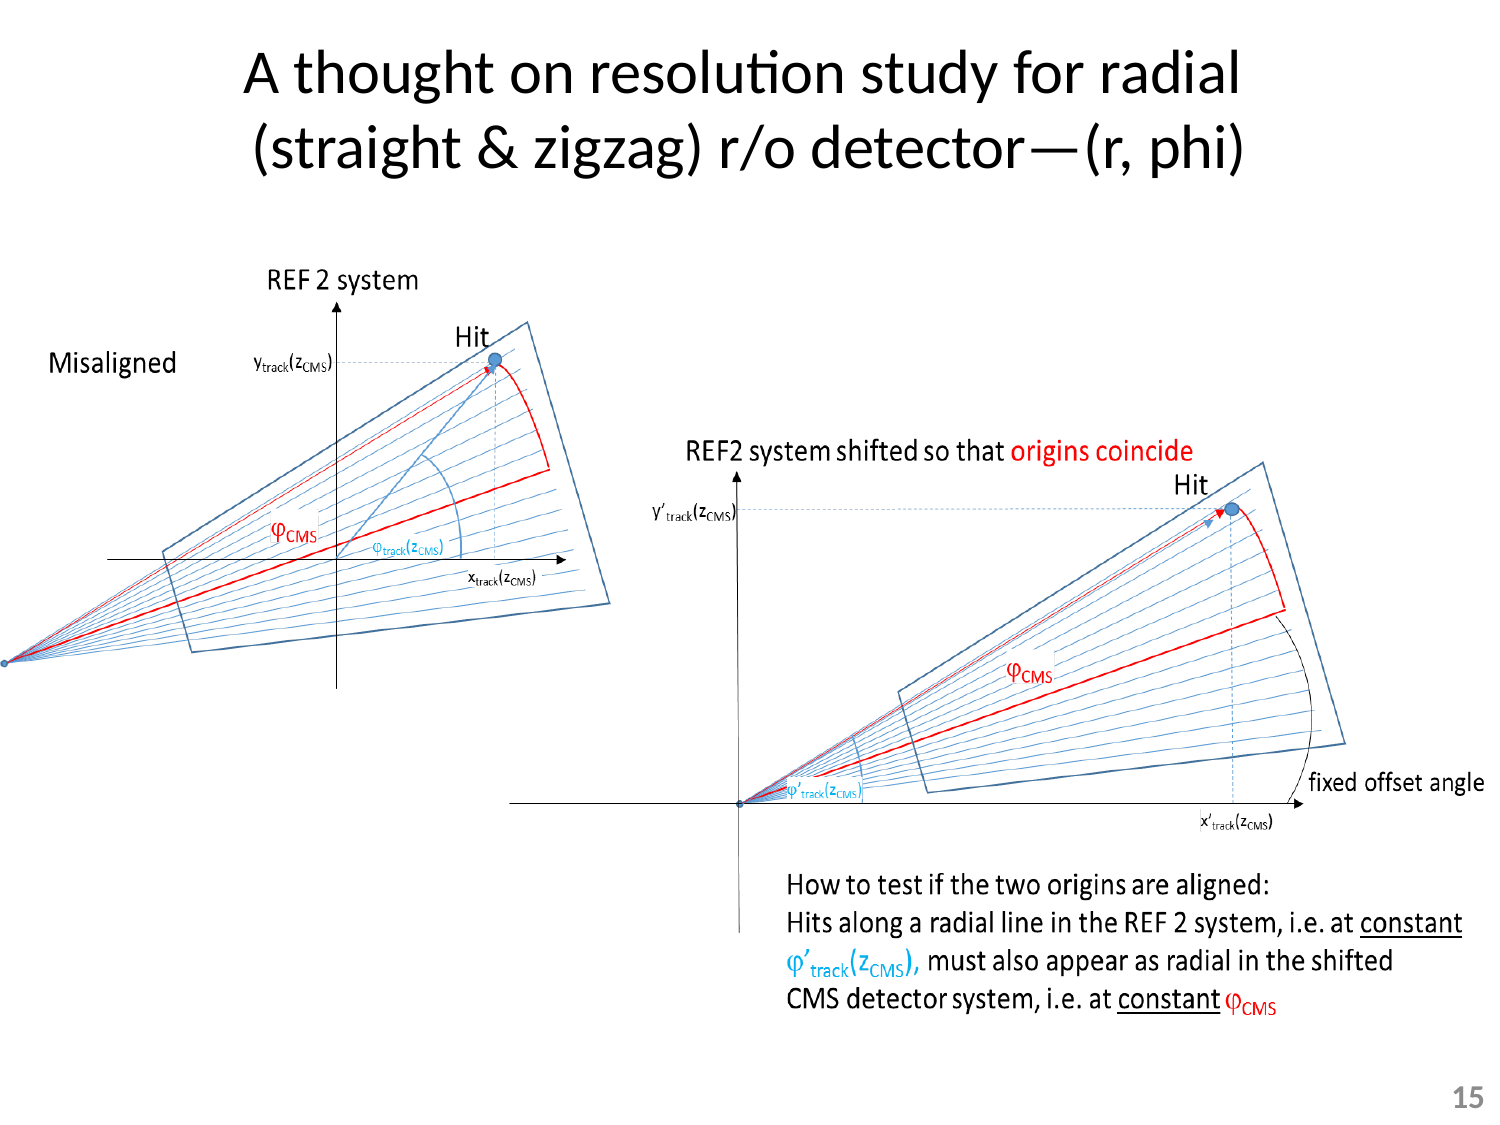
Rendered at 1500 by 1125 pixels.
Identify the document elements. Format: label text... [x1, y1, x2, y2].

slide_number 15 [1149, 1071, 1500, 1125]
picture [0, 249, 1500, 1063]
title A thought on resolution study for radial (straight & zigzag) r/o detector—(r, phi) [75, 12, 1425, 200]
